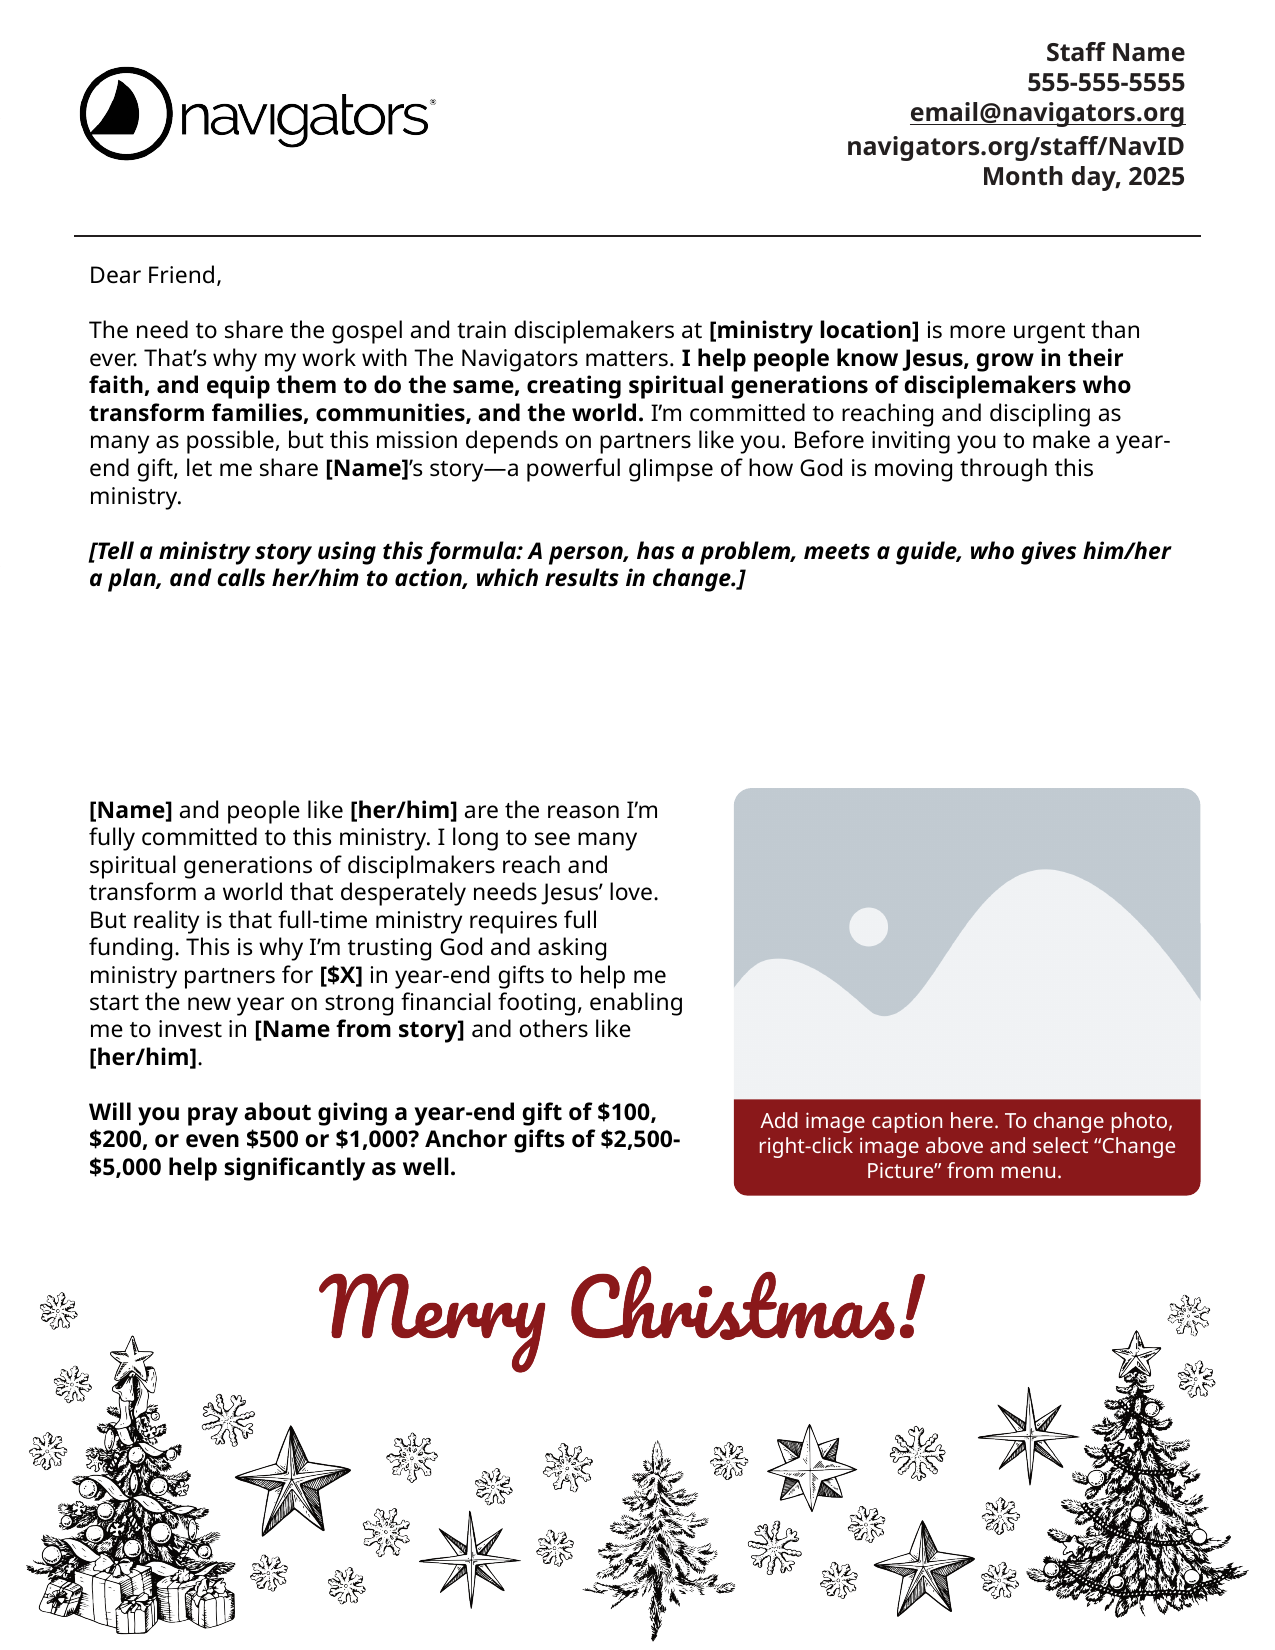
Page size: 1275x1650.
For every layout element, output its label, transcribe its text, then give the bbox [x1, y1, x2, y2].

picture [36, 23, 479, 204]
text_box [Name] and people like [her/him] are the reason I’m fully committed to this ministry. I long to see many spiritual generations of disciplmakers reach and transform a world that desperately needs Jesus’ love. But reality is that full-time ministry requires full funding. This is why I’m trusting God and asking ministry partners for [$X] in year-end gifts to help me start the new year on strong financial footing, enabling me to invest in [Name from story] and others like [her/him]. Will you pray about giving a year-end gift of $100, $200, or even $500 or $1,000? Anchor gifts of $2,500-$5,000 help significantly as well. [74, 788, 708, 1196]
text_box Dear Friend, The need to share the gospel and train disciplemakers at [ministry location] is more urgent than ever. That’s why my work with The Navigators matters. I help people know Jesus, grow in their faith, and equip them to do the same, creating spiritual generations of disciplemakers who transform families, communities, and the world. I’m committed to reaching and discipling as many as possible, but this mission depends on partners like you. Before inviting you to make a year-end gift, let me share [Name]’s story—a powerful glimpse of how God is moving through this ministry. [Tell a ministry story using this formula: A person, has a problem, meets a guide, who gives him/her a plan, and calls her/him to action, which results in change.] [74, 253, 1201, 771]
picture [25, 1266, 1250, 1643]
picture [733, 787, 1202, 1100]
text_box Add image caption here. To change photo, right-click image above and select “Change Picture” from menu. [732, 1097, 1203, 1198]
text_box Staff Name 555-555-5555 email@navigators.org navigators.org/staff/NavID Month day, 2025 [805, 28, 1201, 200]
